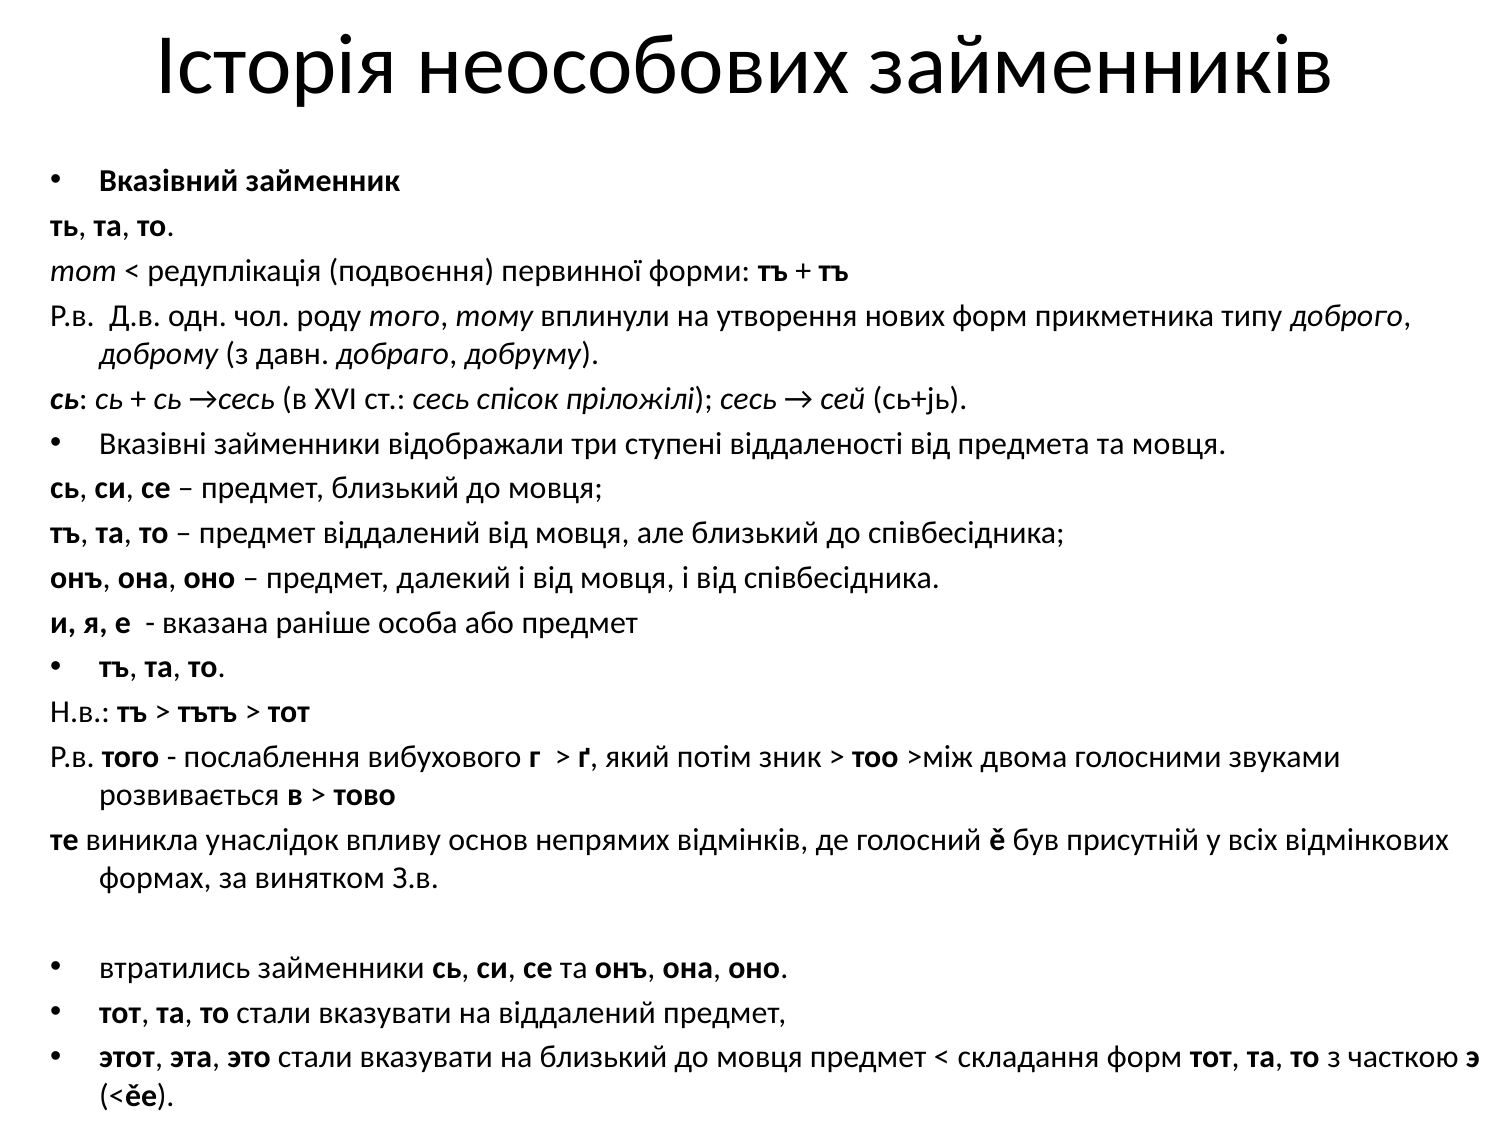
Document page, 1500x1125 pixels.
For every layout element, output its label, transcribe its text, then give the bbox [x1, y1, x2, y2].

title Історія неособових займенників [70, 0, 1421, 119]
list Вказівний займенник ть, та, то. тот < редуплікація (подвоєння) первинної форми: тъ + тъ Р.в. Д.в. одн. чол. роду того, тому вплинули на утворення нових форм прикметника типу доброго, доброму (з давн. добраго, добруму). сь: сь + сь →сесь (в XVI ст.: сесь спісок пріложілі); сесь → сей (сь+jь). Вказівні займенники відображали три ступені віддаленості від предмета та мовця. сь, си, се – предмет, близький до мовця; тъ, та, то – предмет віддалений від мовця, але близький до співбесідника; онъ, она, оно – предмет, далекий і від мовця, і від співбесідника. и, я, е - вказана раніше особа або предмет тъ, та, то. Н.в.: тъ > тътъ > тот Р.в. того - послаблення вибухового г > ґ, який потім зник > тоо >між двома голосними звуками розвивається в > тово те виникла унаслідок впливу основ непрямих відмінків, де голосний ě був присутній у всіх відмінкових формах, за винятком З.в. втратились займенники сь, си, се та онъ, она, оно. тот, та, то стали вказувати на віддалений предмет, этот, эта, это стали вказувати на близький до мовця предмет < складання форм тот, та, то з часткою э (<ěe). [35, 152, 1500, 1125]
